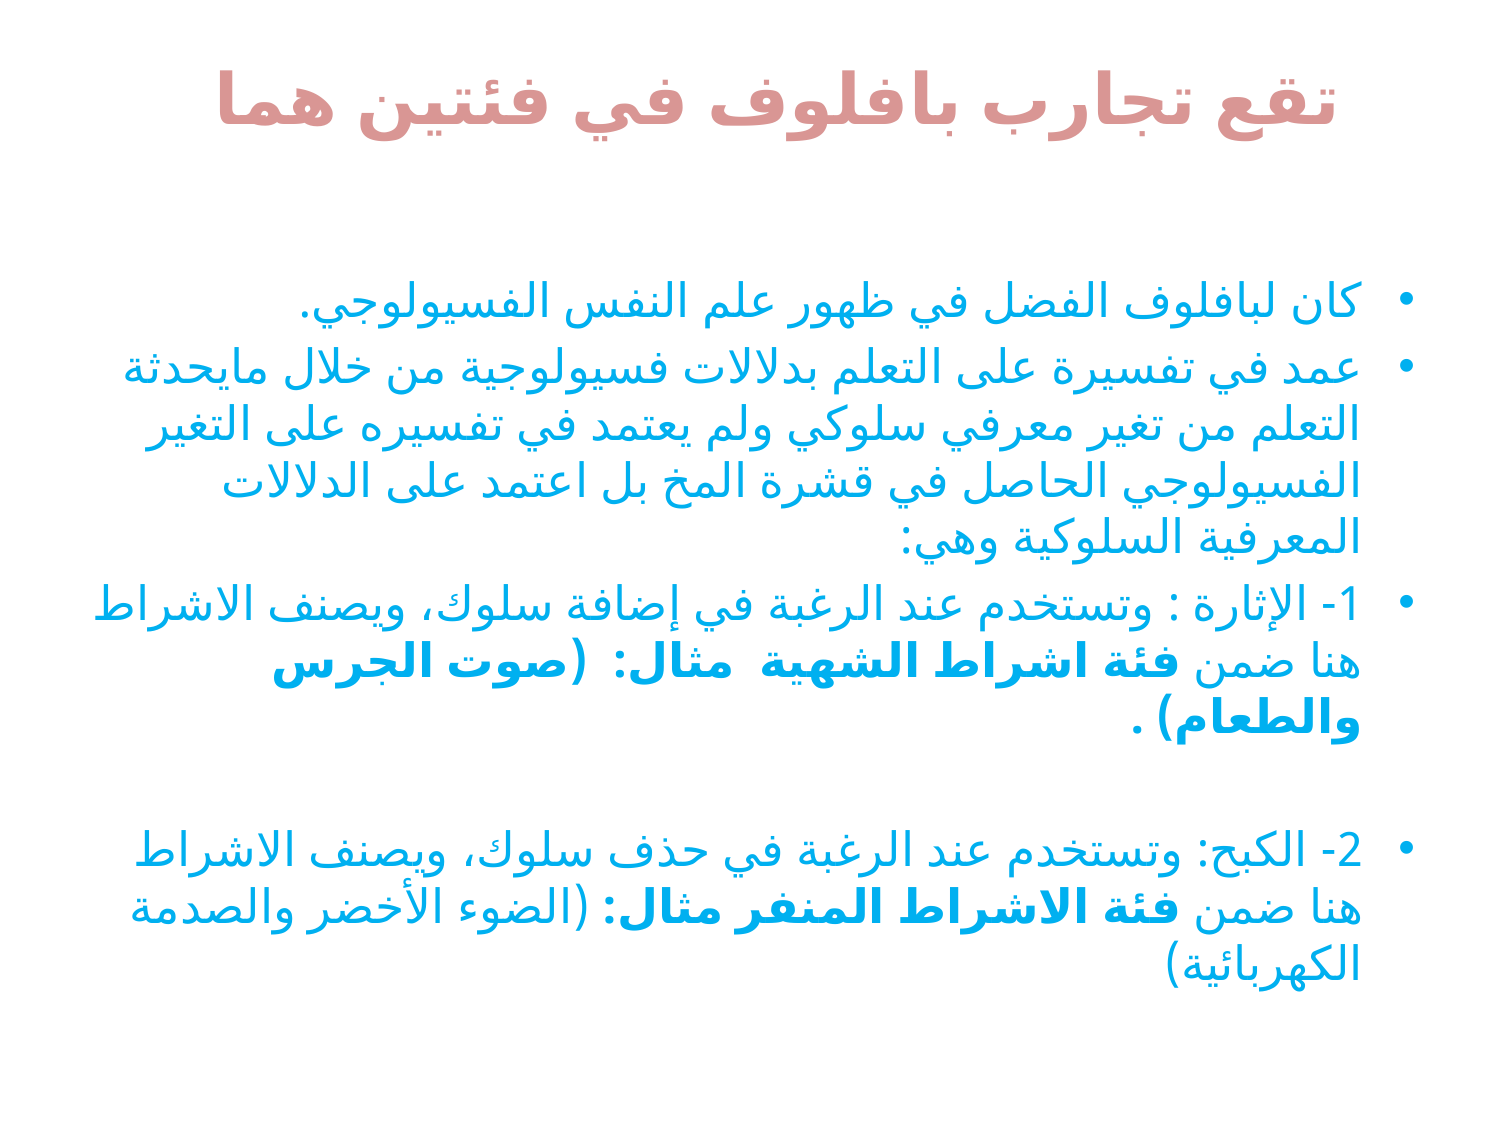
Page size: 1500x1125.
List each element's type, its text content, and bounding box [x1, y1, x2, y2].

title تقع تجارب بافلوف في فئتين هما [75, 45, 1425, 233]
list كان لبافلوف الفضل في ظهور علم النفس الفسيولوجي. عمد في تفسيرة على التعلم بدلالات فسيولوجية من خلال مايحدثة التعلم من تغير معرفي سلوكي ولم يعتمد في تفسيره على التغير الفسيولوجي الحاصل في قشرة المخ بل اعتمد على الدلالات المعرفية السلوكية وهي: 1- الإثارة : وتستخدم عند الرغبة في إضافة سلوك، ويصنف الاشراط هنا ضمن فئة اشراط الشهية مثال: (صوت الجرس والطعام) . 2- الكبح: وتستخدم عند الرغبة في حذف سلوك، ويصنف الاشراط هنا ضمن فئة الاشراط المنفر مثال: (الضوء الأخضر والصدمة الكهربائية) [75, 262, 1425, 1005]
